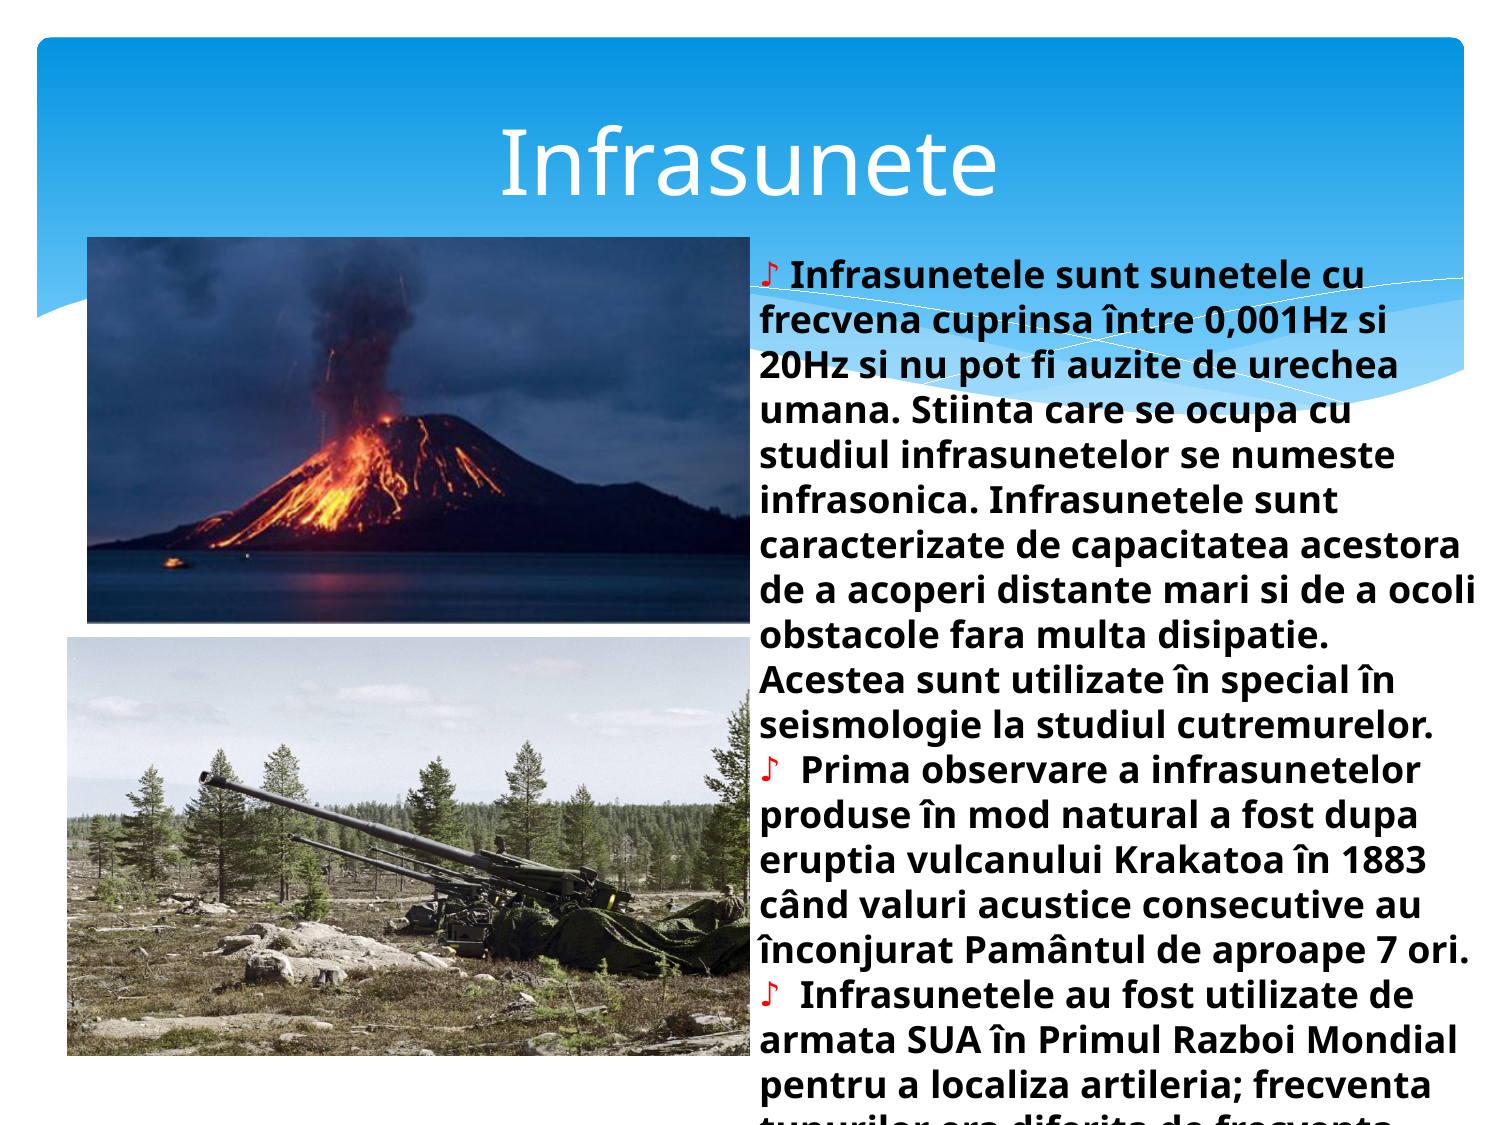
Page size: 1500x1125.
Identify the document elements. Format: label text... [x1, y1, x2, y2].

picture [67, 637, 751, 1057]
title Infrasunete [75, 55, 1425, 261]
text_box Infrasunetele sunt sunetele cu frecvena cuprinsa între 0,001Hz si 20Hz si nu pot fi auzite de urechea umana. Stiinta care se ocupa cu studiul infrasunetelor se numeste infrasonica. Infrasunetele sunt caracterizate de capacitatea acestora de a acoperi distante mari si de a ocoli obstacole fara multa disipatie. Acestea sunt utilizate în special în seismologie la studiul cutremurelor. Prima observare a infrasunetelor produse în mod natural a fost dupa eruptia vulcanului Krakatoa în 1883 când valuri acustice consecutive au înconjurat Pamântul de aproape 7 ori. Infrasunetele au fost utilizate de armata SUA în Primul Razboi Mondial pentru a localiza artileria; frecventa tunurilor era diferita de frecventa exploziilor. [744, 243, 1495, 1125]
picture [87, 237, 751, 625]
